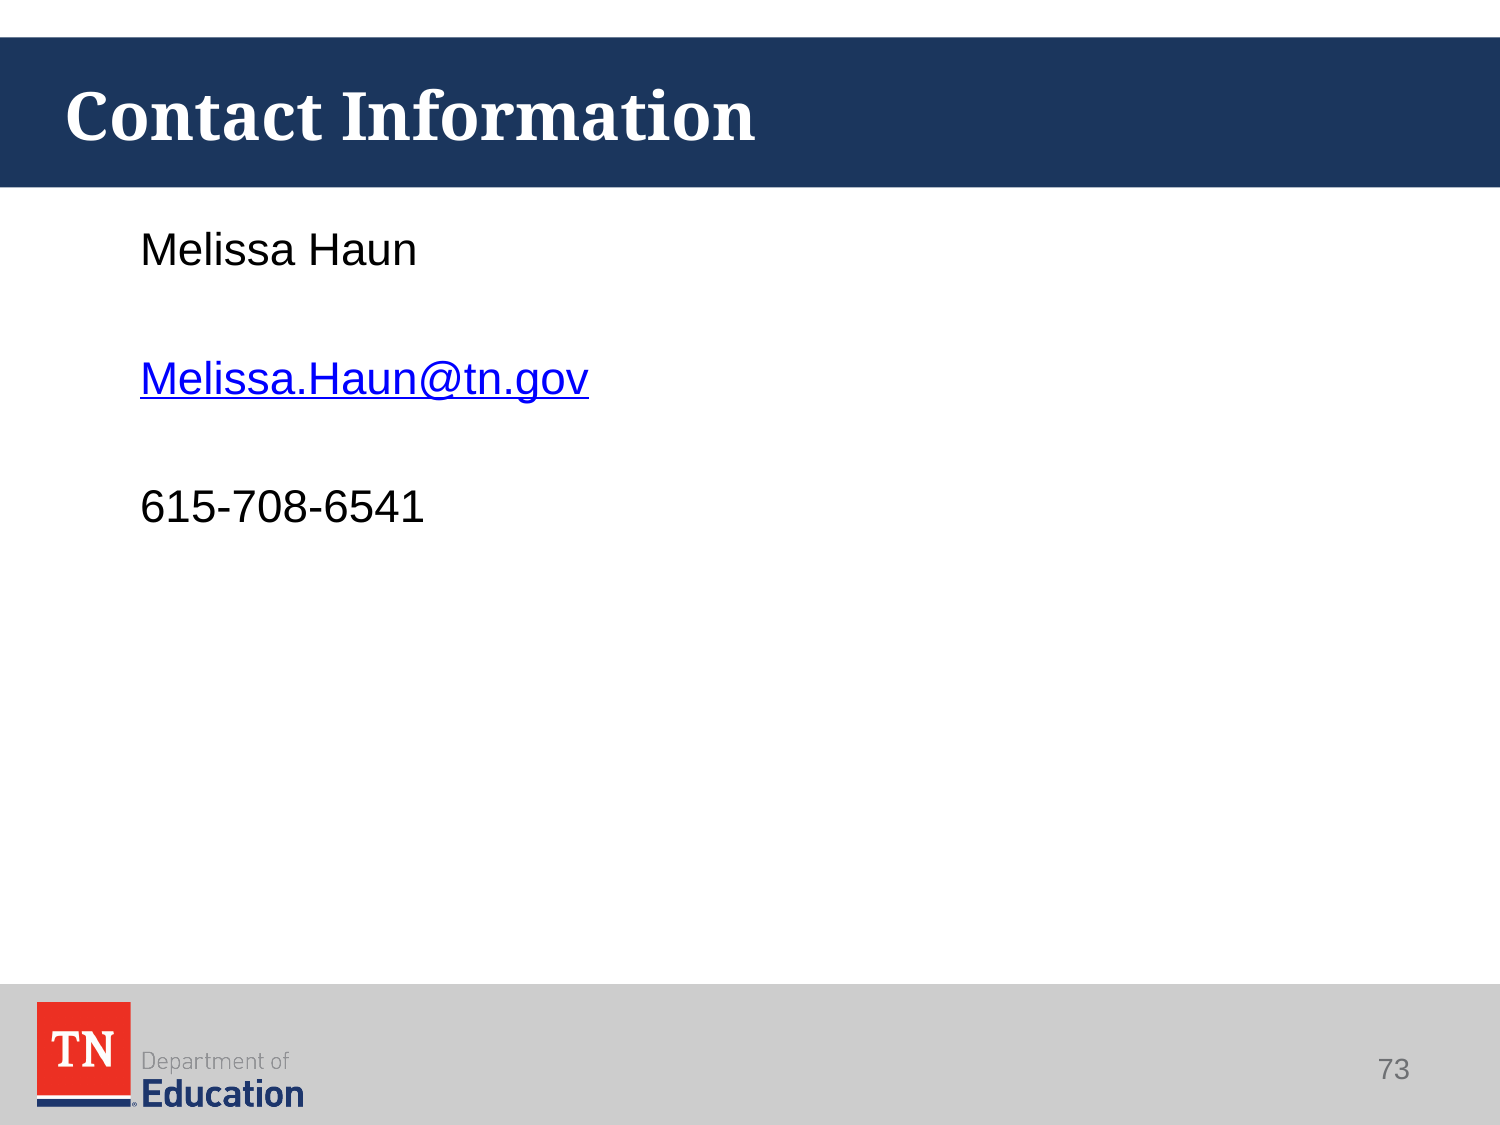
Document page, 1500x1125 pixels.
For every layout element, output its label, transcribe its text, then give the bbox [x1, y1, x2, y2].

picture [37, 1002, 303, 1107]
list Melissa Haun Melissa.Haun@tn.gov 615-708-6541 [50, 212, 1425, 955]
slide_number 73 [1350, 1042, 1425, 1103]
